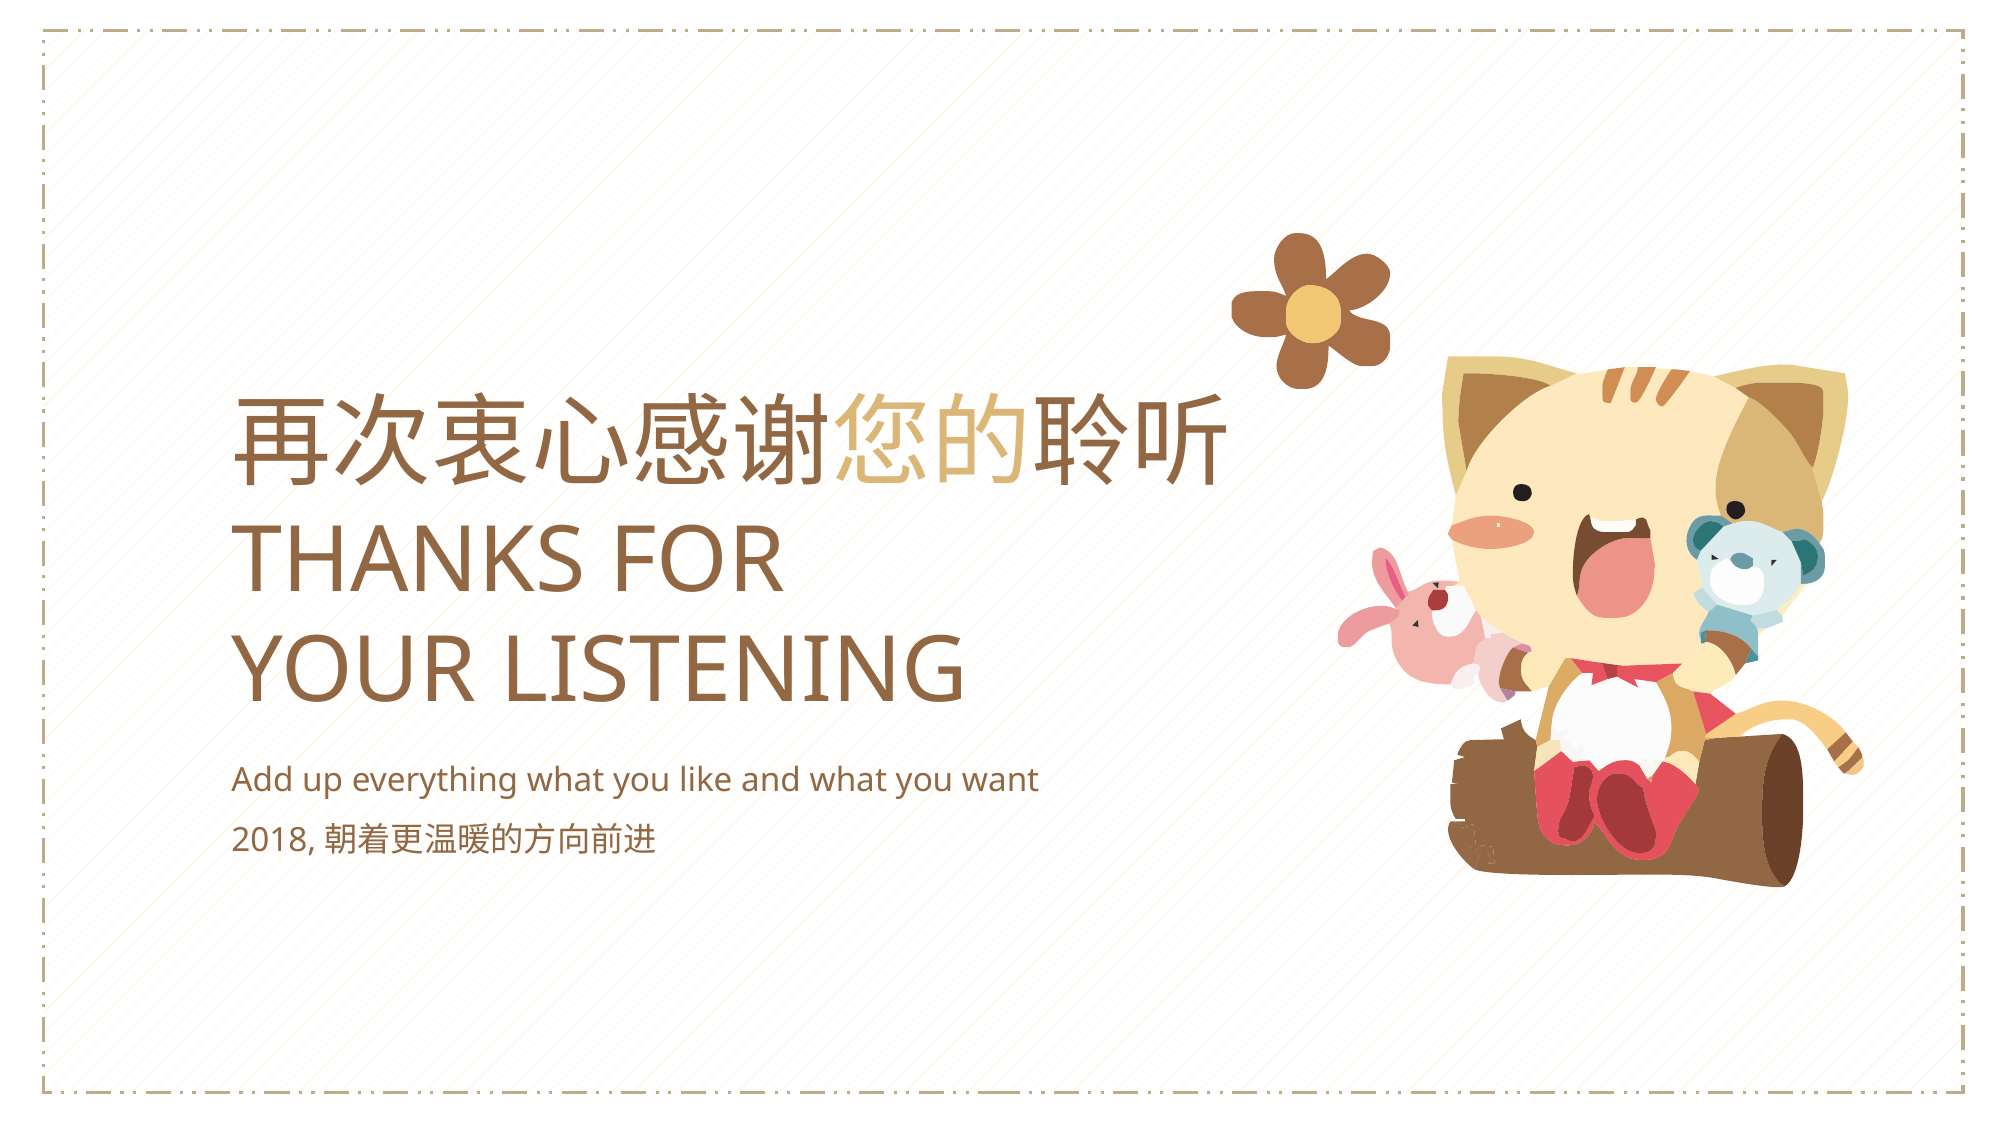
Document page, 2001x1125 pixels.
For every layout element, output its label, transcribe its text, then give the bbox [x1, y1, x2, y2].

picture [1231, 233, 1864, 888]
text_box 再次衷心感谢您的聆听 [216, 369, 1297, 505]
text_box [42, 30, 1964, 1094]
text_box THANKS FOR YOUR LISTENING [216, 492, 1050, 728]
text_box Add up everything what you like and what you want 2018,朝着更温暖的方向前进 [216, 731, 1157, 866]
